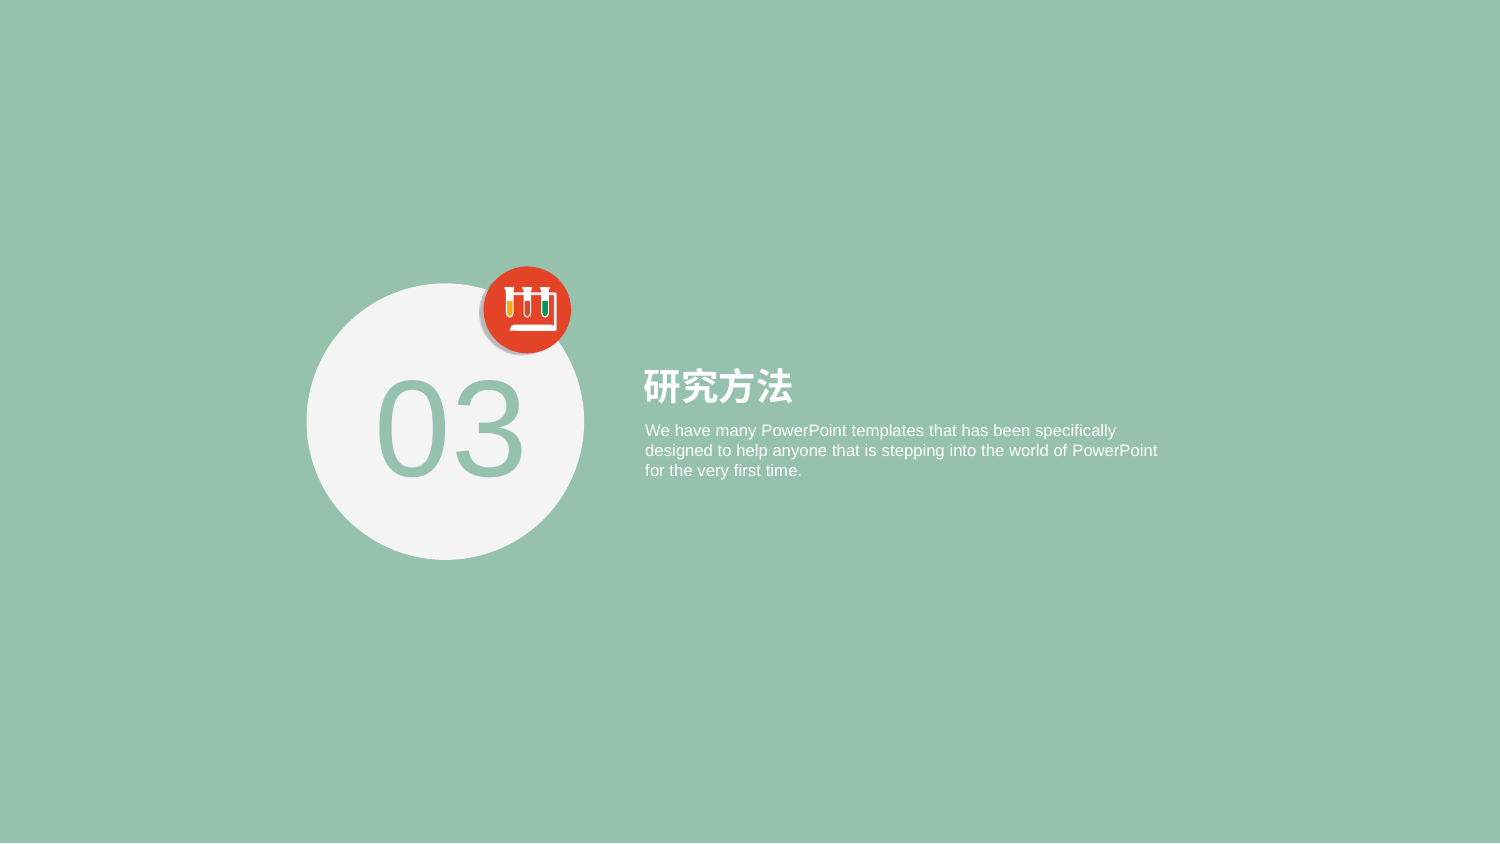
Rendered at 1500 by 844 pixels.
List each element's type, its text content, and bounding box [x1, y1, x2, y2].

text_box [306, 283, 551, 560]
text_box 03 [348, 331, 554, 512]
text_box We have many PowerPoint templates that has been specifically designed to help anyone that is stepping into the world of PowerPoint for the very first time. [630, 412, 1174, 487]
text_box [554, 354, 585, 508]
text_box 研究方法 [643, 362, 1135, 408]
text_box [483, 266, 572, 354]
